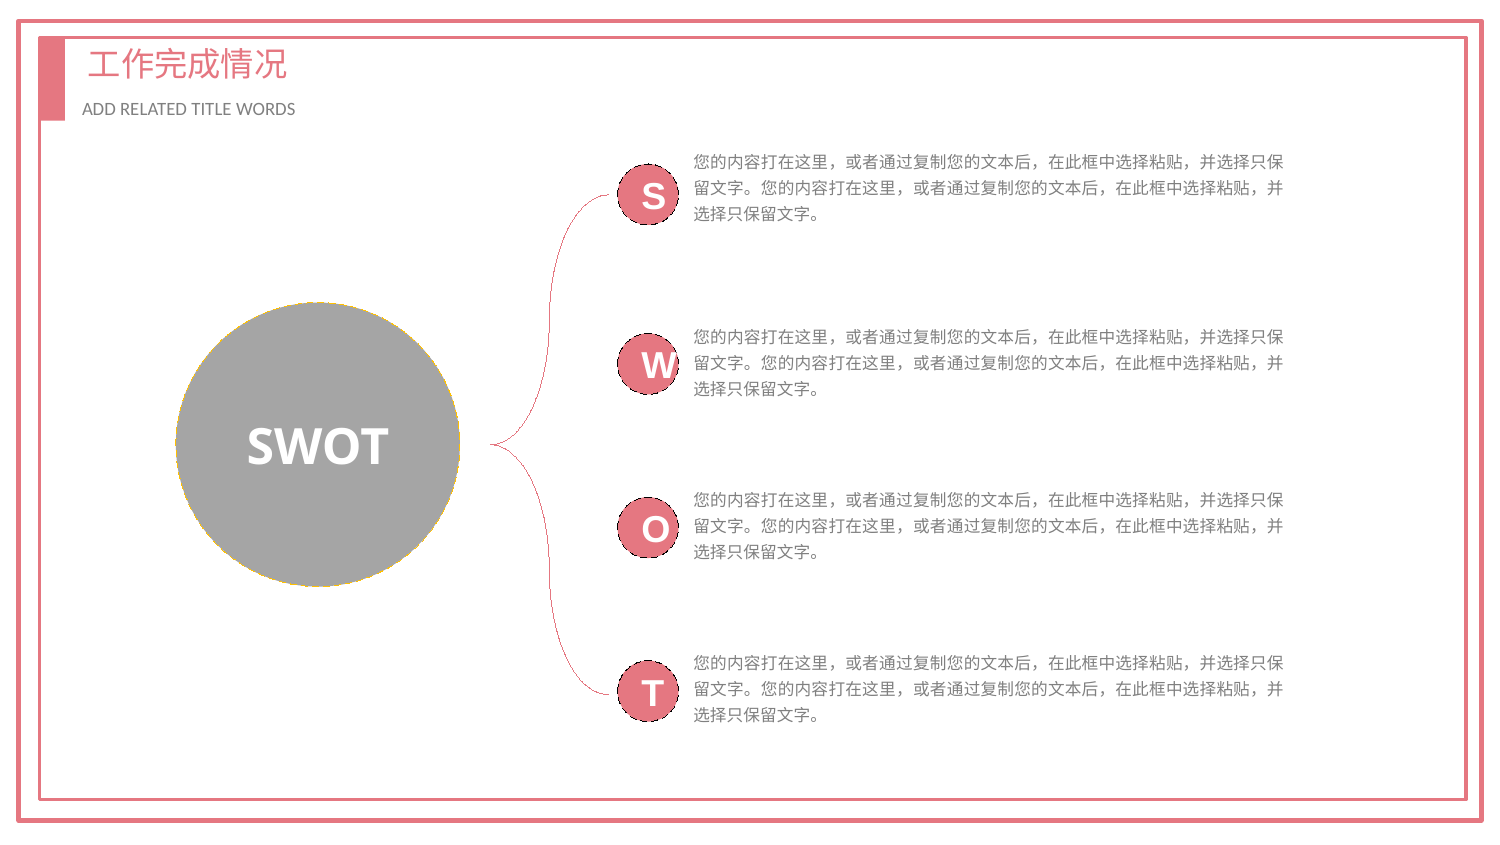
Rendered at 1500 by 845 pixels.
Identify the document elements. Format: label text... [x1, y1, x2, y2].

text_box 您的内容打在这里，或者通过复制您的文本后，在此框中选择粘贴，并选择只保留文字。您的内容打在这里，或者通过复制您的文本后，在此框中选择粘贴，并选择只保留文字。 [678, 476, 1300, 570]
text_box 您的内容打在这里，或者通过复制您的文本后，在此框中选择粘贴，并选择只保留文字。您的内容打在这里，或者通过复制您的文本后，在此框中选择粘贴，并选择只保留文字。 [678, 313, 1300, 407]
text_box S [615, 162, 678, 227]
text_box [489, 194, 609, 696]
text_box T [615, 658, 678, 724]
text_box O [615, 495, 678, 560]
text_box SWOT [173, 300, 462, 589]
text_box 您的内容打在这里，或者通过复制您的文本后，在此框中选择粘贴，并选择只保留文字。您的内容打在这里，或者通过复制您的文本后，在此框中选择粘贴，并选择只保留文字。 [678, 639, 1300, 732]
text_box W [615, 331, 678, 397]
text_box 您的内容打在这里，或者通过复制您的文本后，在此框中选择粘贴，并选择只保留文字。您的内容打在这里，或者通过复制您的文本后，在此框中选择粘贴，并选择只保留文字。 [678, 138, 1300, 232]
